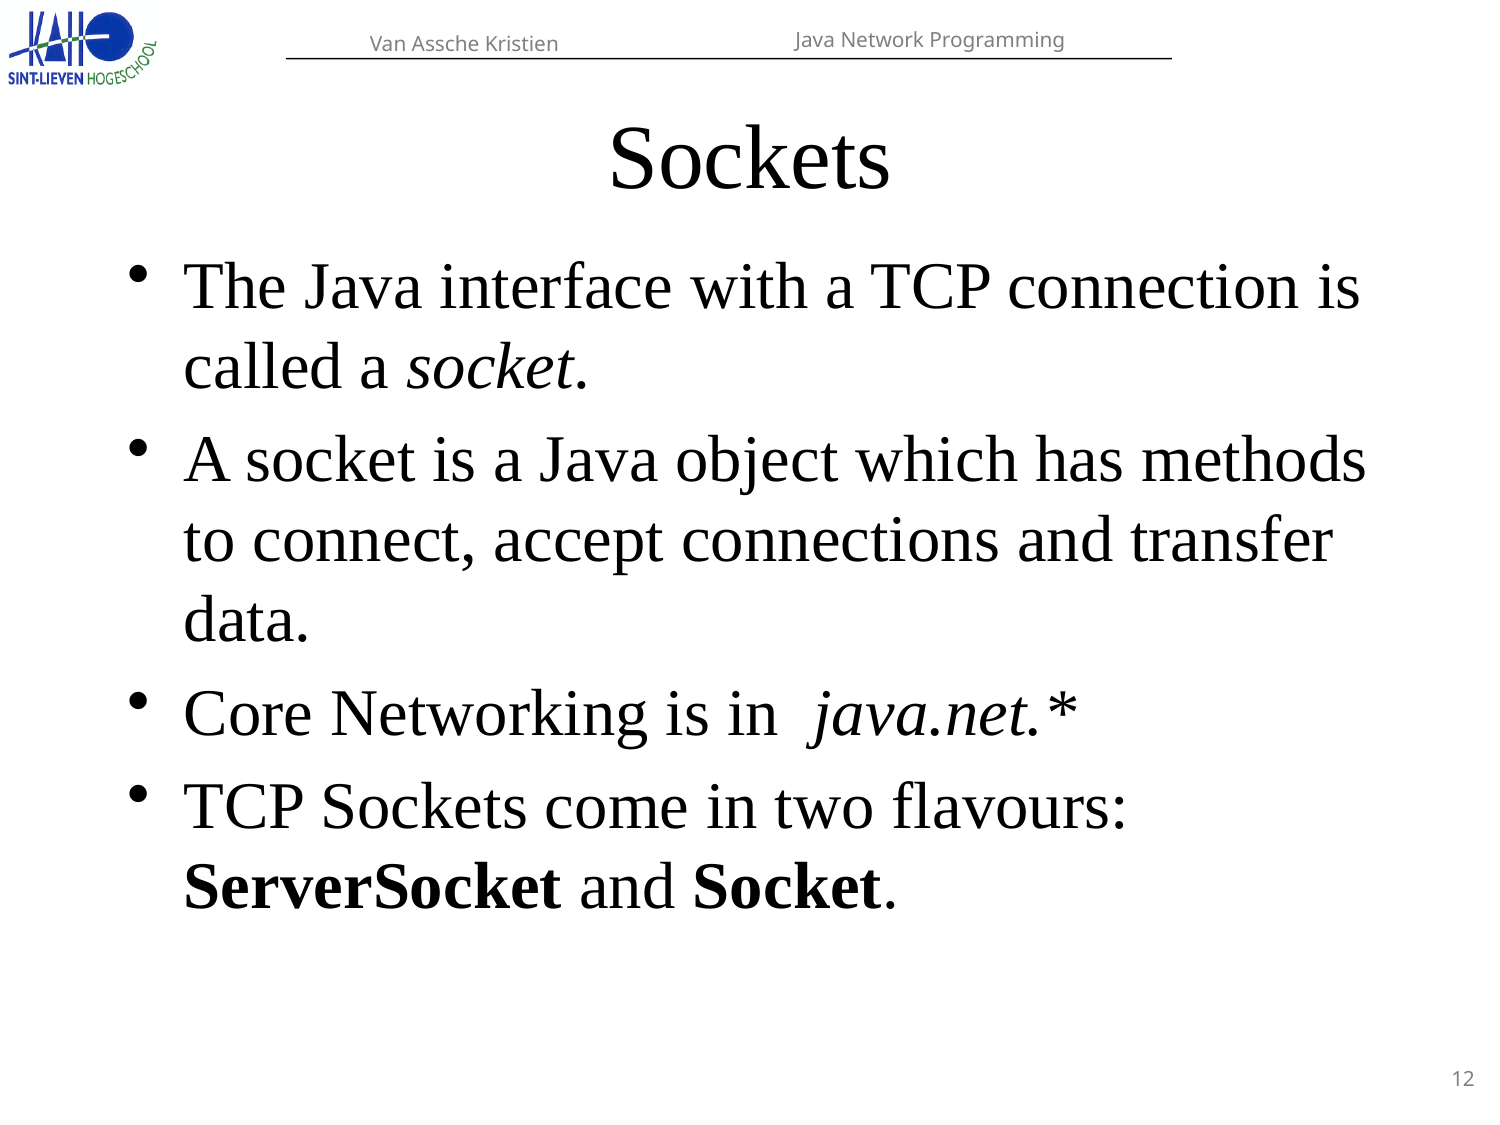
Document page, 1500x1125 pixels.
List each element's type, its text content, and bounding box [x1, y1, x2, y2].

title Sockets [112, 58, 1388, 234]
list The Java interface with a TCP connection is called a socket. A socket is a Java object which has methods to connect, accept connections and transfer data. Core Networking is in java.net.* TCP Sockets come in two flavours: ServerSocket and Socket. [112, 234, 1388, 910]
picture [0, 0, 164, 91]
